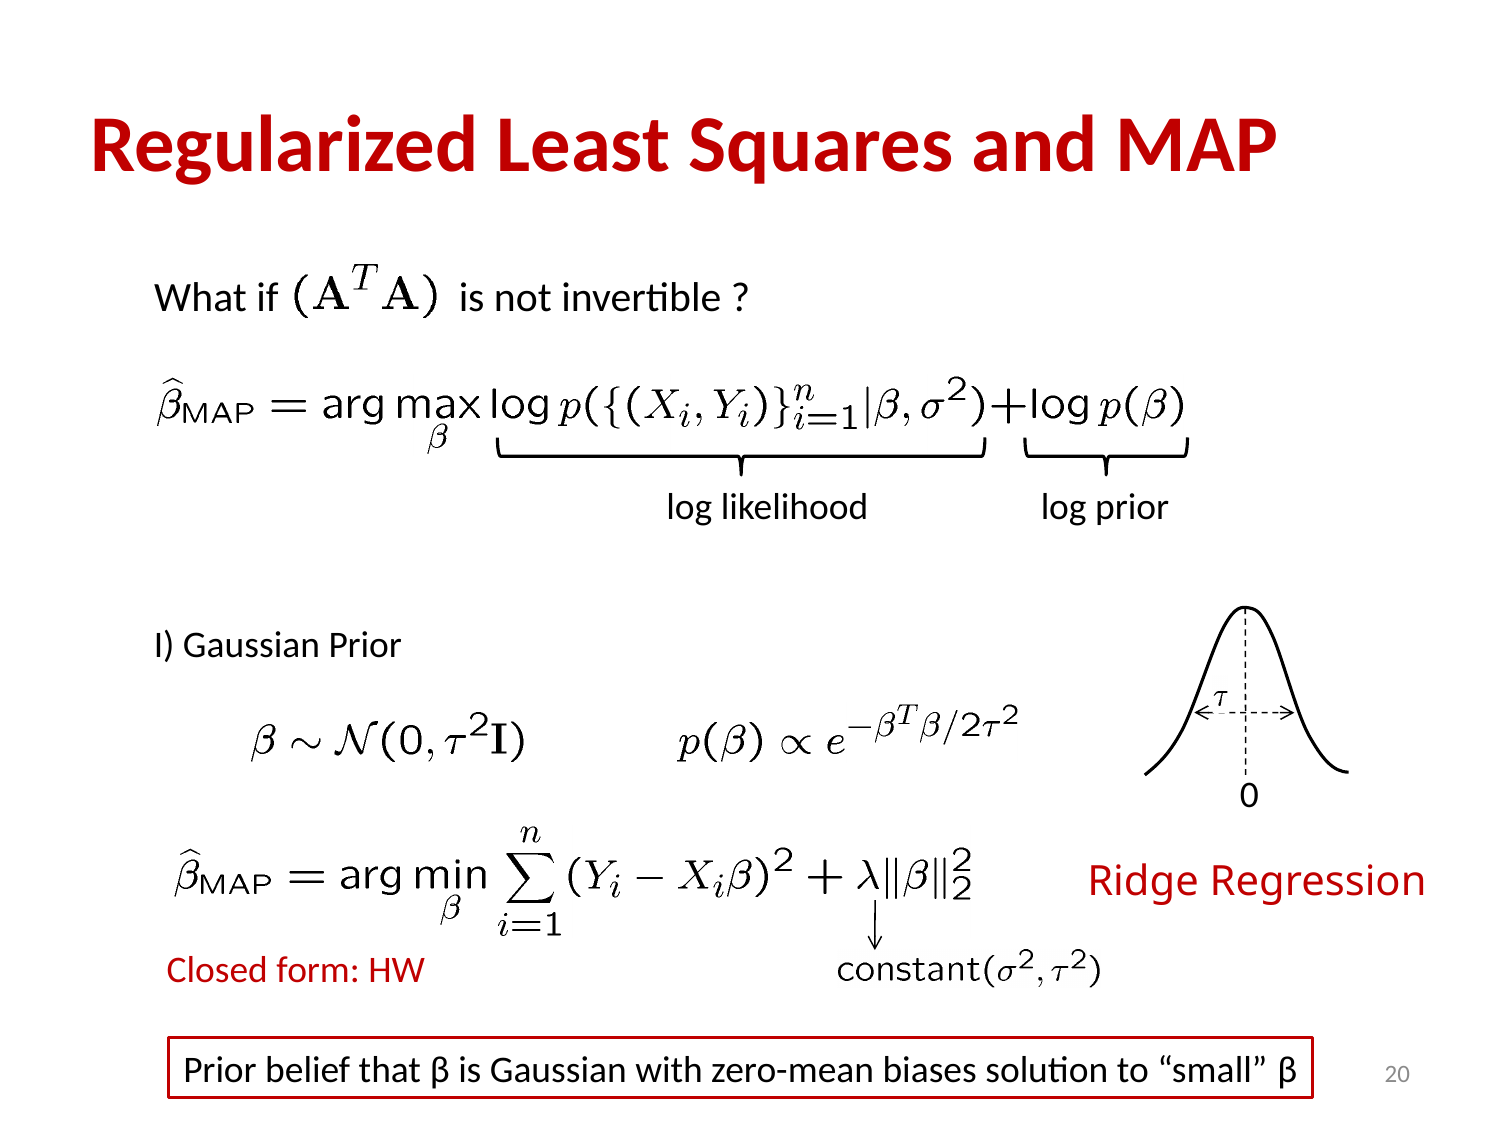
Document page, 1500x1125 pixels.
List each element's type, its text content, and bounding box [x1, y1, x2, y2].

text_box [157, 374, 1188, 536]
text_box Prior belief that β is Gaussian with zero-mean biases solution to “small” β [168, 1037, 1313, 1098]
picture [291, 262, 438, 319]
title Regularized Least Squares and MAP [75, 45, 1425, 233]
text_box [137, 605, 1349, 824]
text_box What if is not invertible ? [139, 262, 776, 328]
slide_number 20 [1074, 1042, 1425, 1103]
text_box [149, 825, 1440, 999]
